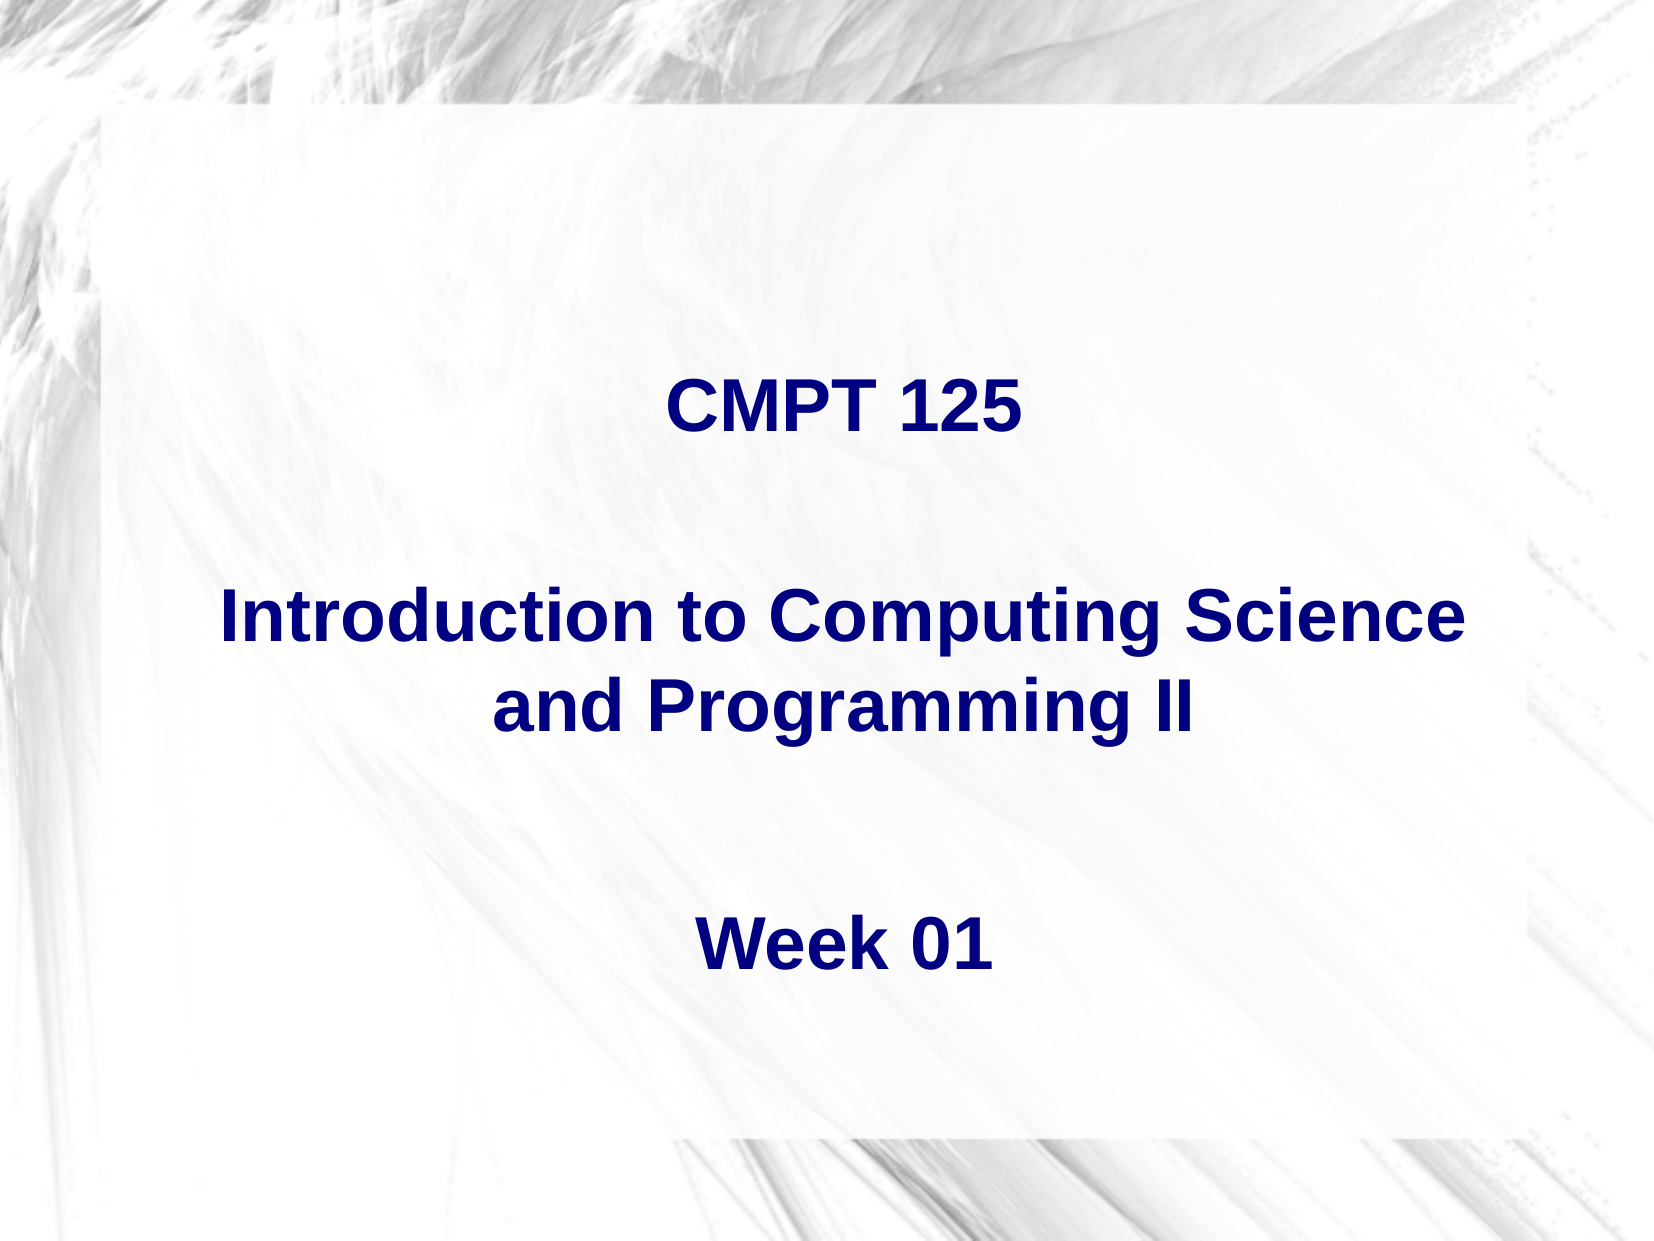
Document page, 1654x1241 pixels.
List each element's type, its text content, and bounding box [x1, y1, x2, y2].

list CMPT 125 Introduction to Computing Science and Programming II Week 01 [118, 237, 1571, 1224]
picture [0, 0, 1654, 1241]
